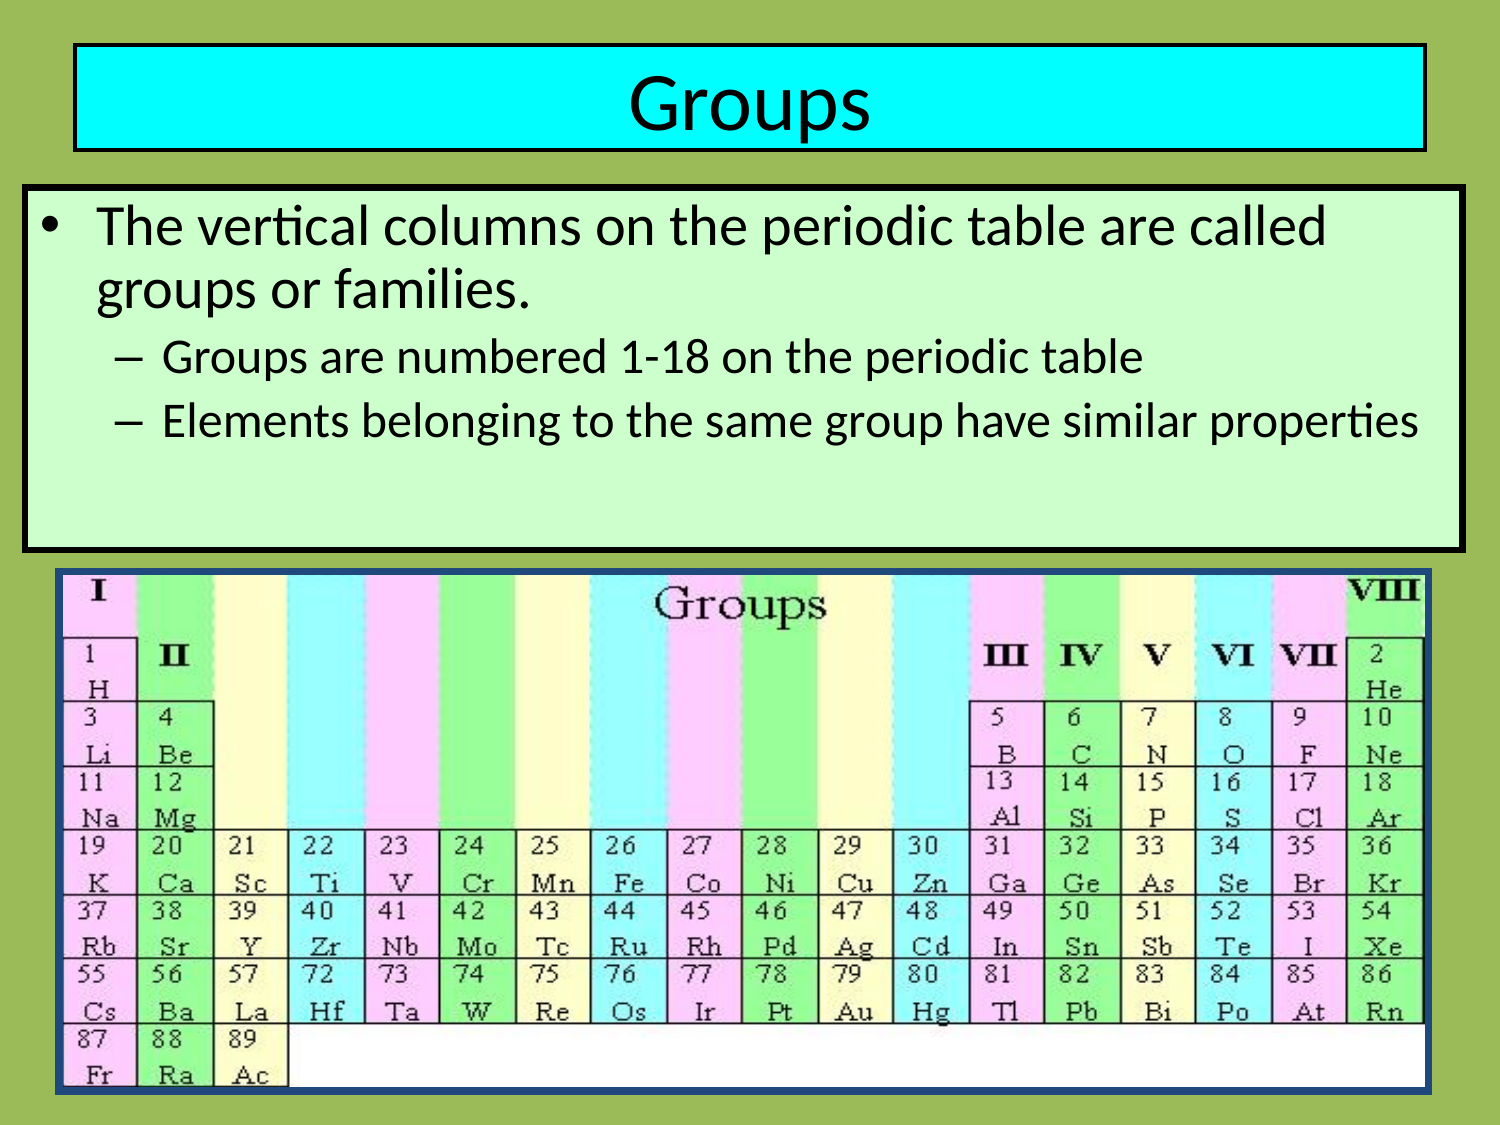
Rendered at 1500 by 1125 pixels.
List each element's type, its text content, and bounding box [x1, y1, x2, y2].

title Groups [75, 45, 1425, 150]
picture [62, 574, 1426, 1088]
list The vertical columns on the periodic table are called groups or families. Groups are numbered 1-18 on the periodic table Elements belonging to the same group have similar properties [24, 187, 1463, 550]
